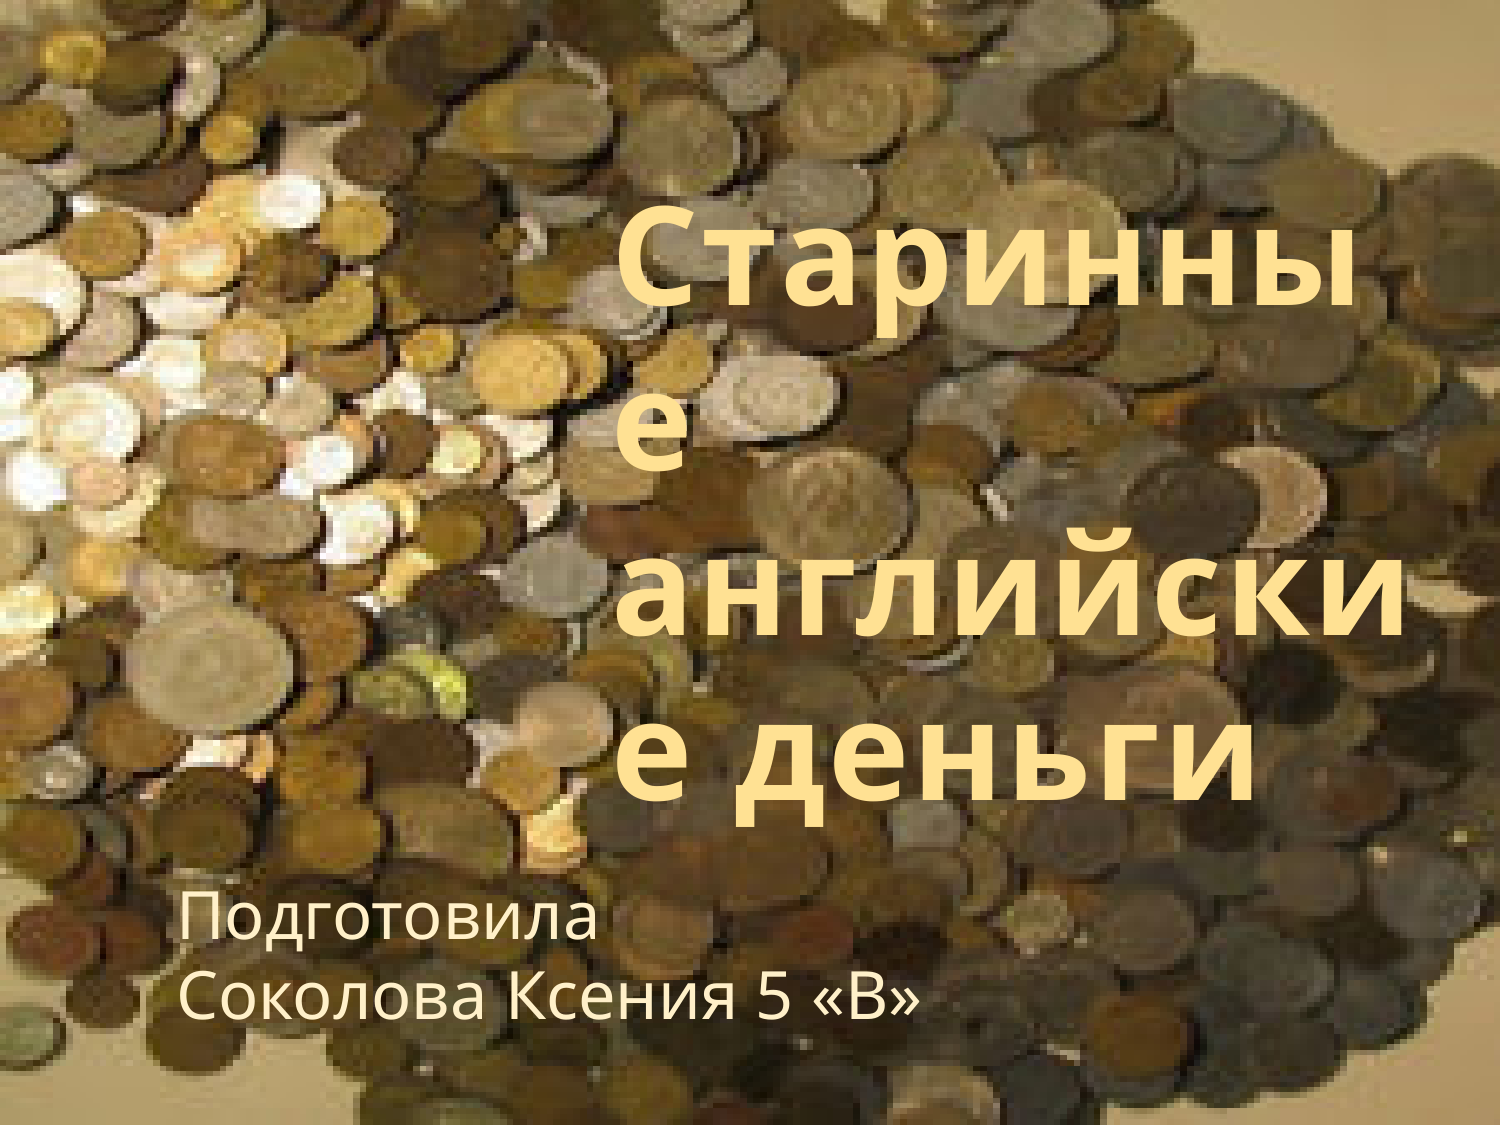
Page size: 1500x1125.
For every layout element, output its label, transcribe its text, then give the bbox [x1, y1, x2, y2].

title Старинные английские деньги [596, 278, 1436, 716]
picture [0, 75, 1500, 1125]
text_box [0, 0, 1500, 75]
subtitle Подготовила Соколова Ксения 5 «В» [147, 857, 1198, 1068]
